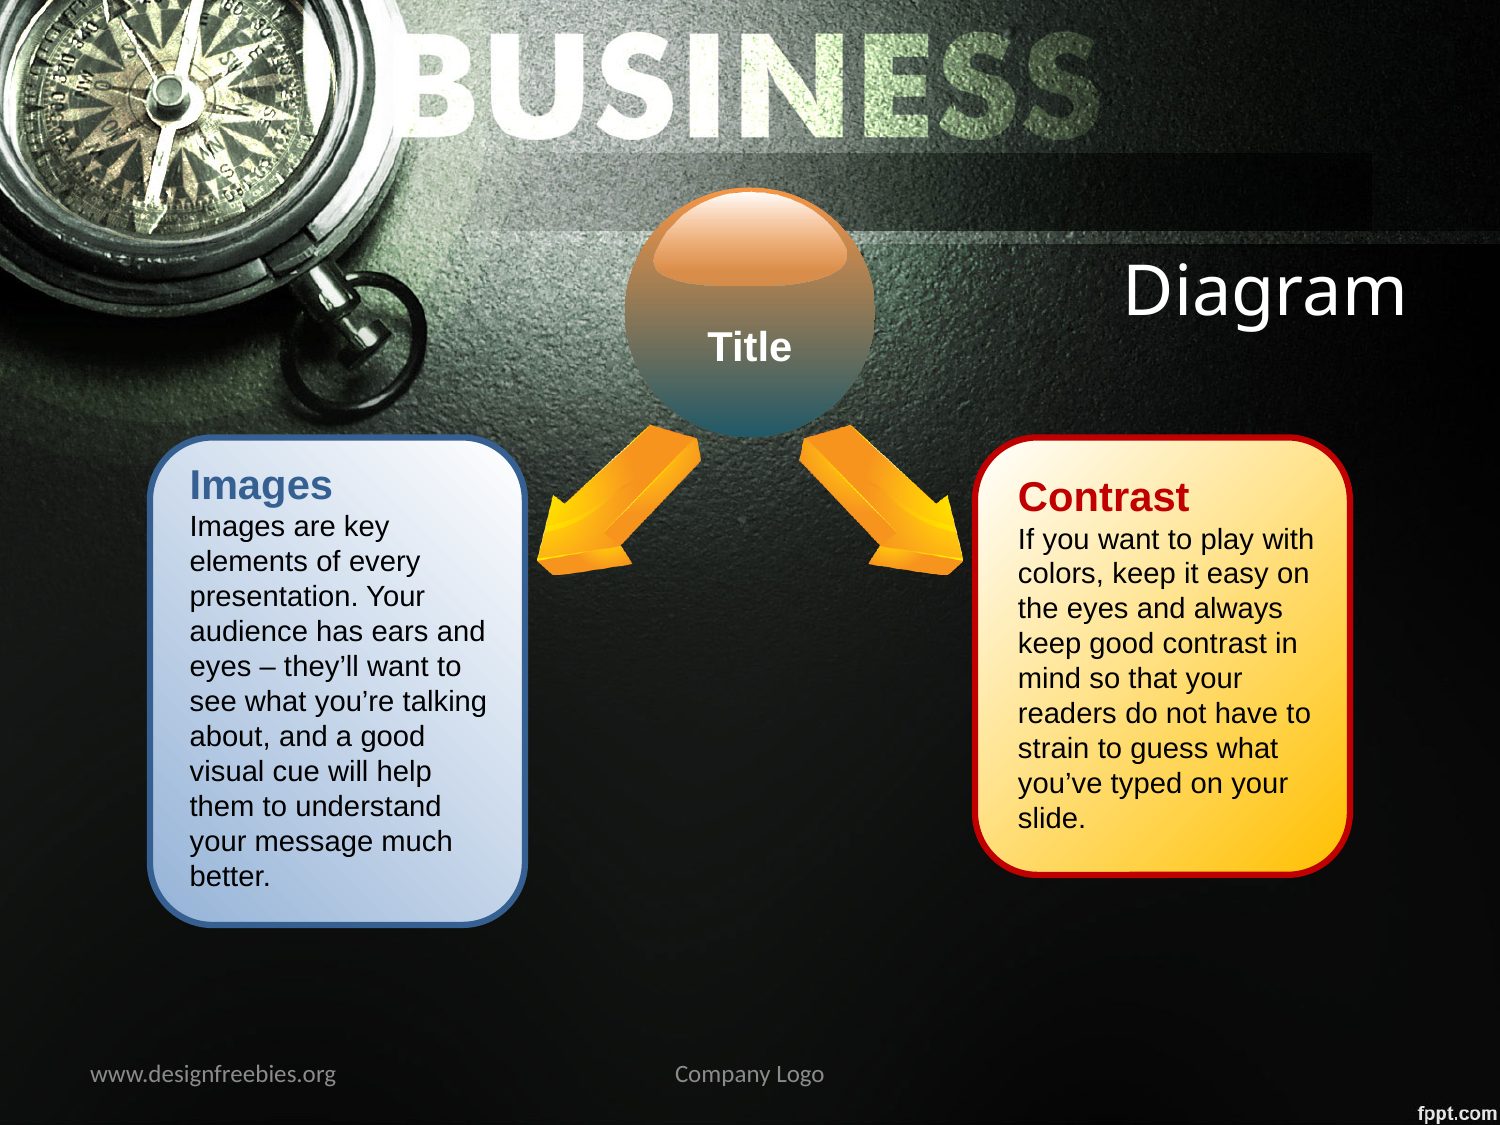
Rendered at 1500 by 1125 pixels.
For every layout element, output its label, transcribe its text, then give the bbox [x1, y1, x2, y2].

text_box Images Images are key elements of every presentation. Your audience has ears and eyes – they’ll want to see what you’re talking about, and a good visual cue will help them to understand your message much better. [174, 450, 510, 900]
text_box [653, 191, 847, 286]
title Diagram [73, 236, 650, 338]
slide_number www.designfreebies.org [75, 1042, 425, 1103]
text_box Contrast If you want to play with colors, keep it easy on the eyes and always keep good contrast in mind so that your readers do not have to strain to guess what you’ve typed on your slide. [1003, 462, 1338, 842]
text_box Title [637, 312, 863, 378]
text_box [643, 378, 857, 438]
title Diagram [850, 236, 1424, 338]
footer Company Logo [512, 1042, 988, 1103]
text_box [974, 437, 1350, 875]
text_box [624, 187, 875, 366]
picture [0, 0, 1500, 1125]
text_box [149, 437, 525, 925]
